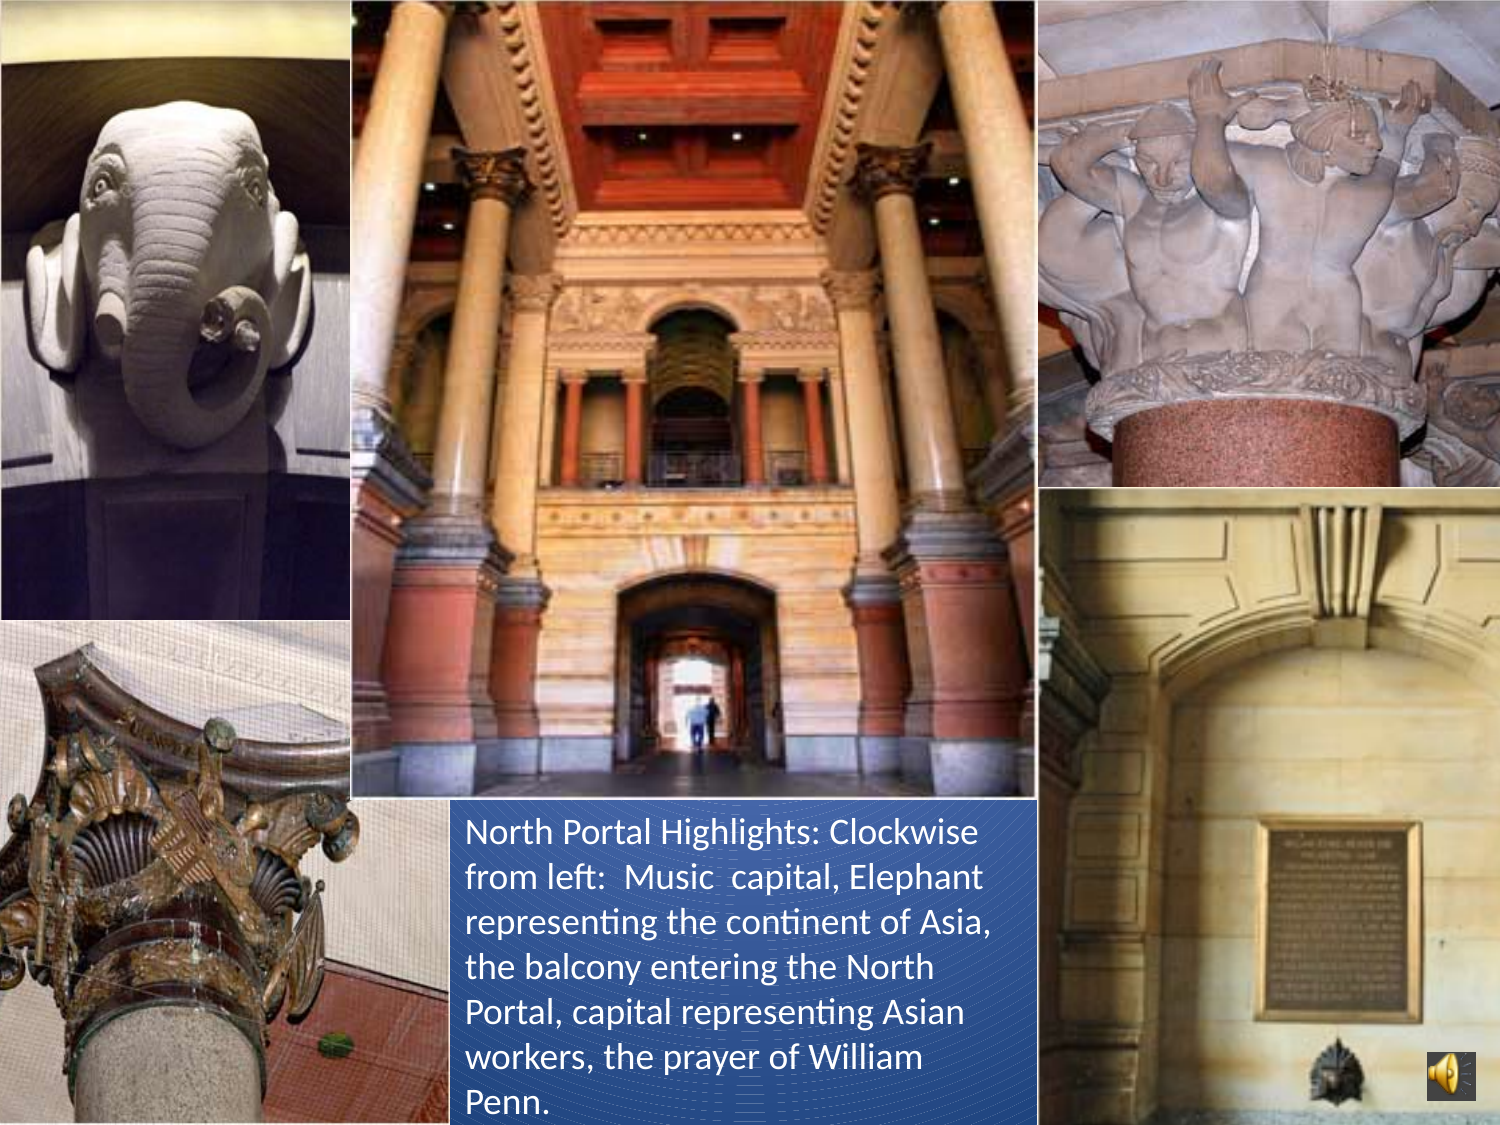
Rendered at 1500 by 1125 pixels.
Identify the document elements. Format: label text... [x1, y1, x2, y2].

picture [1037, 0, 1500, 1125]
text_box North Portal Highlights: Clockwise from left: Music capital, Elephant representing the continent of Asia, the balcony entering the North Portal, capital representing Asian workers, the prayer of William Penn. [454, 810, 1013, 1125]
picture [0, 0, 451, 1125]
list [349, 0, 1038, 801]
